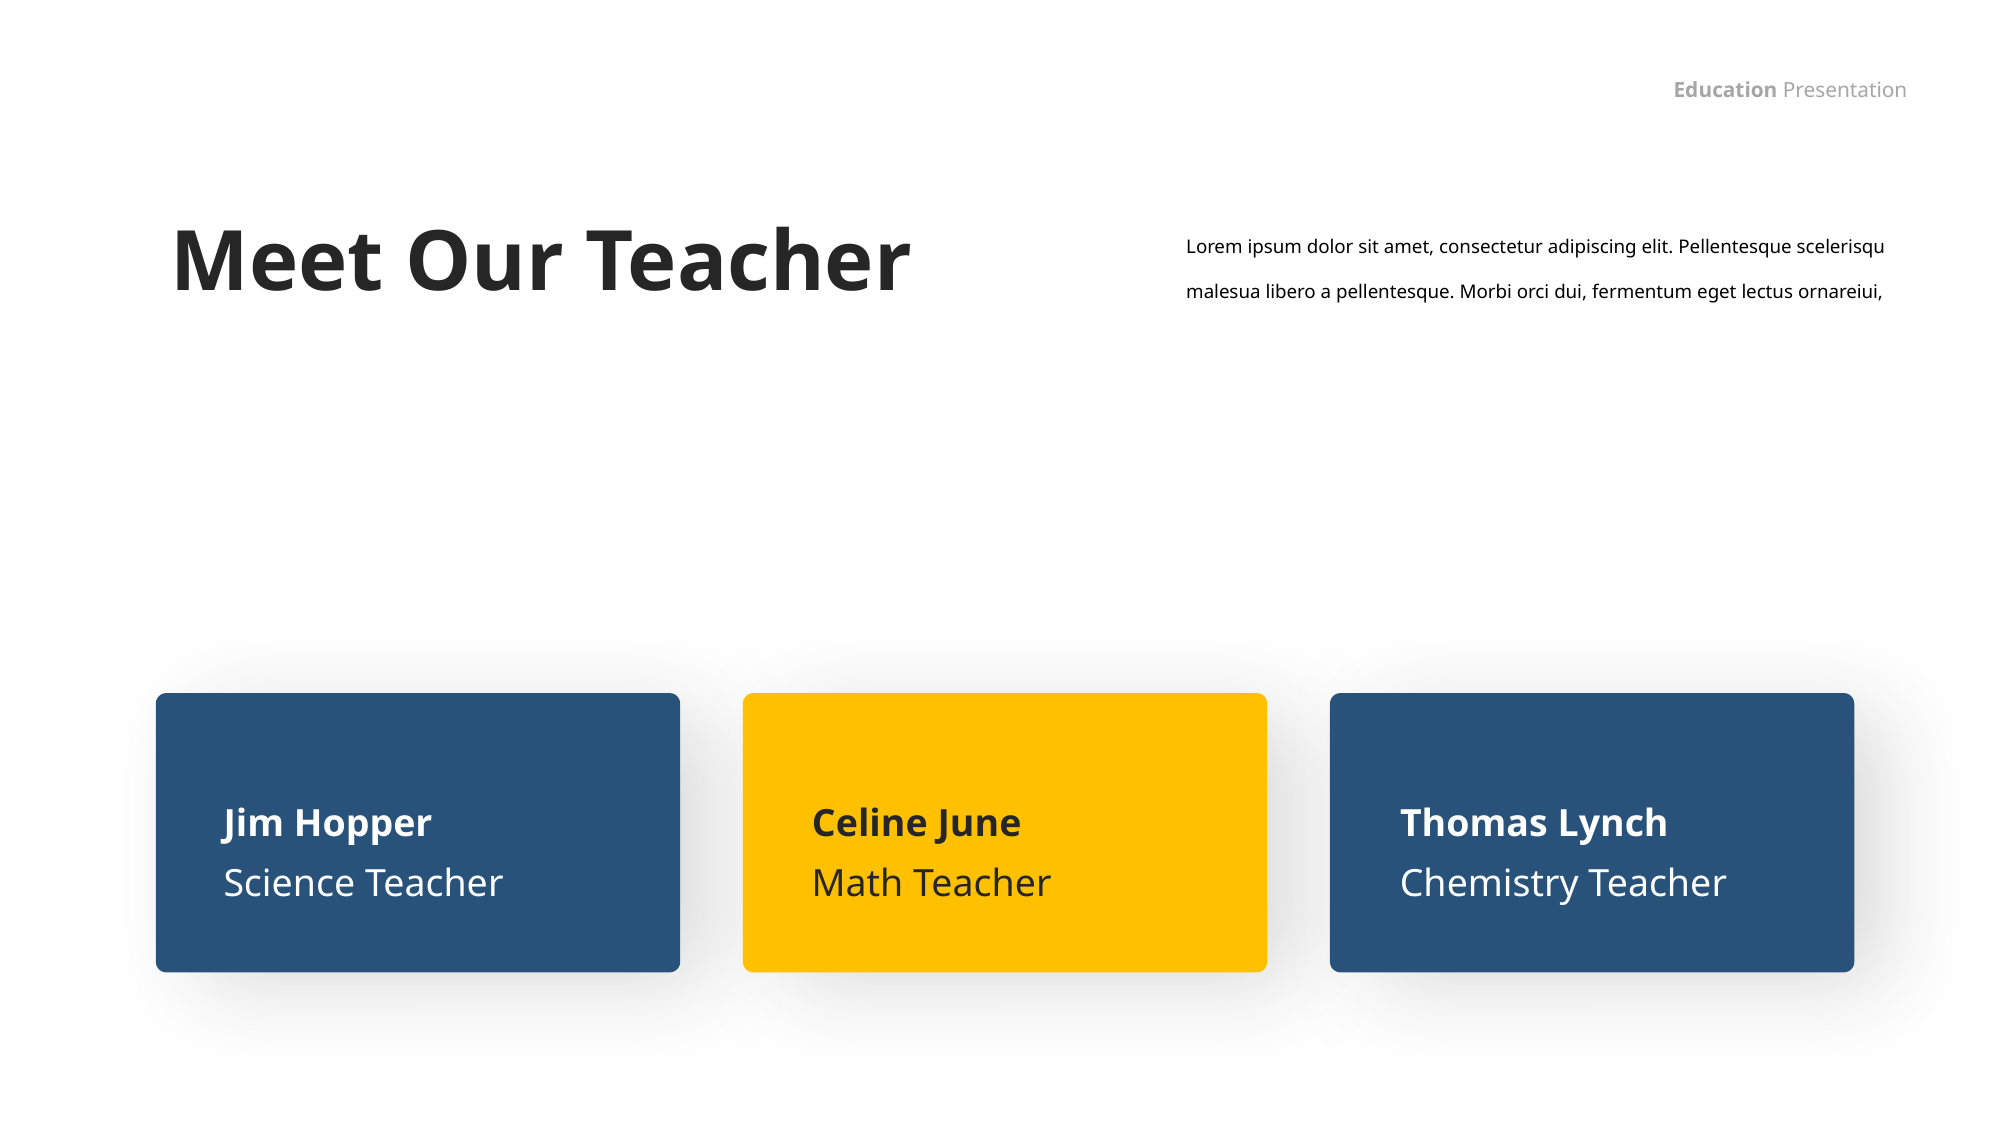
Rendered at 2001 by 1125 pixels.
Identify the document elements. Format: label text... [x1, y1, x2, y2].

text_box Celine June [797, 791, 1124, 852]
text_box Chemistry Teacher [1385, 852, 1805, 912]
text_box Education Presentation [1658, 69, 1922, 110]
text_box [741, 701, 1269, 974]
picture [742, 405, 1268, 732]
text_box Meet Our Teacher [155, 199, 990, 315]
text_box Jim Hopper [208, 791, 485, 852]
text_box Science Teacher [208, 852, 564, 912]
text_box Lorem ipsum dolor sit amet, consectetur adipiscing elit. Pellentesque scelerisqu malesua libero a pellentesque. Morbi orci dui, fermentum eget lectus ornareiui, [1171, 204, 1916, 310]
text_box [154, 702, 682, 974]
picture [155, 405, 681, 732]
text_box Thomas Lynch [1385, 791, 1712, 852]
text_box [1328, 701, 1856, 974]
text_box Math Teacher [796, 852, 1152, 912]
picture [1329, 405, 1855, 732]
